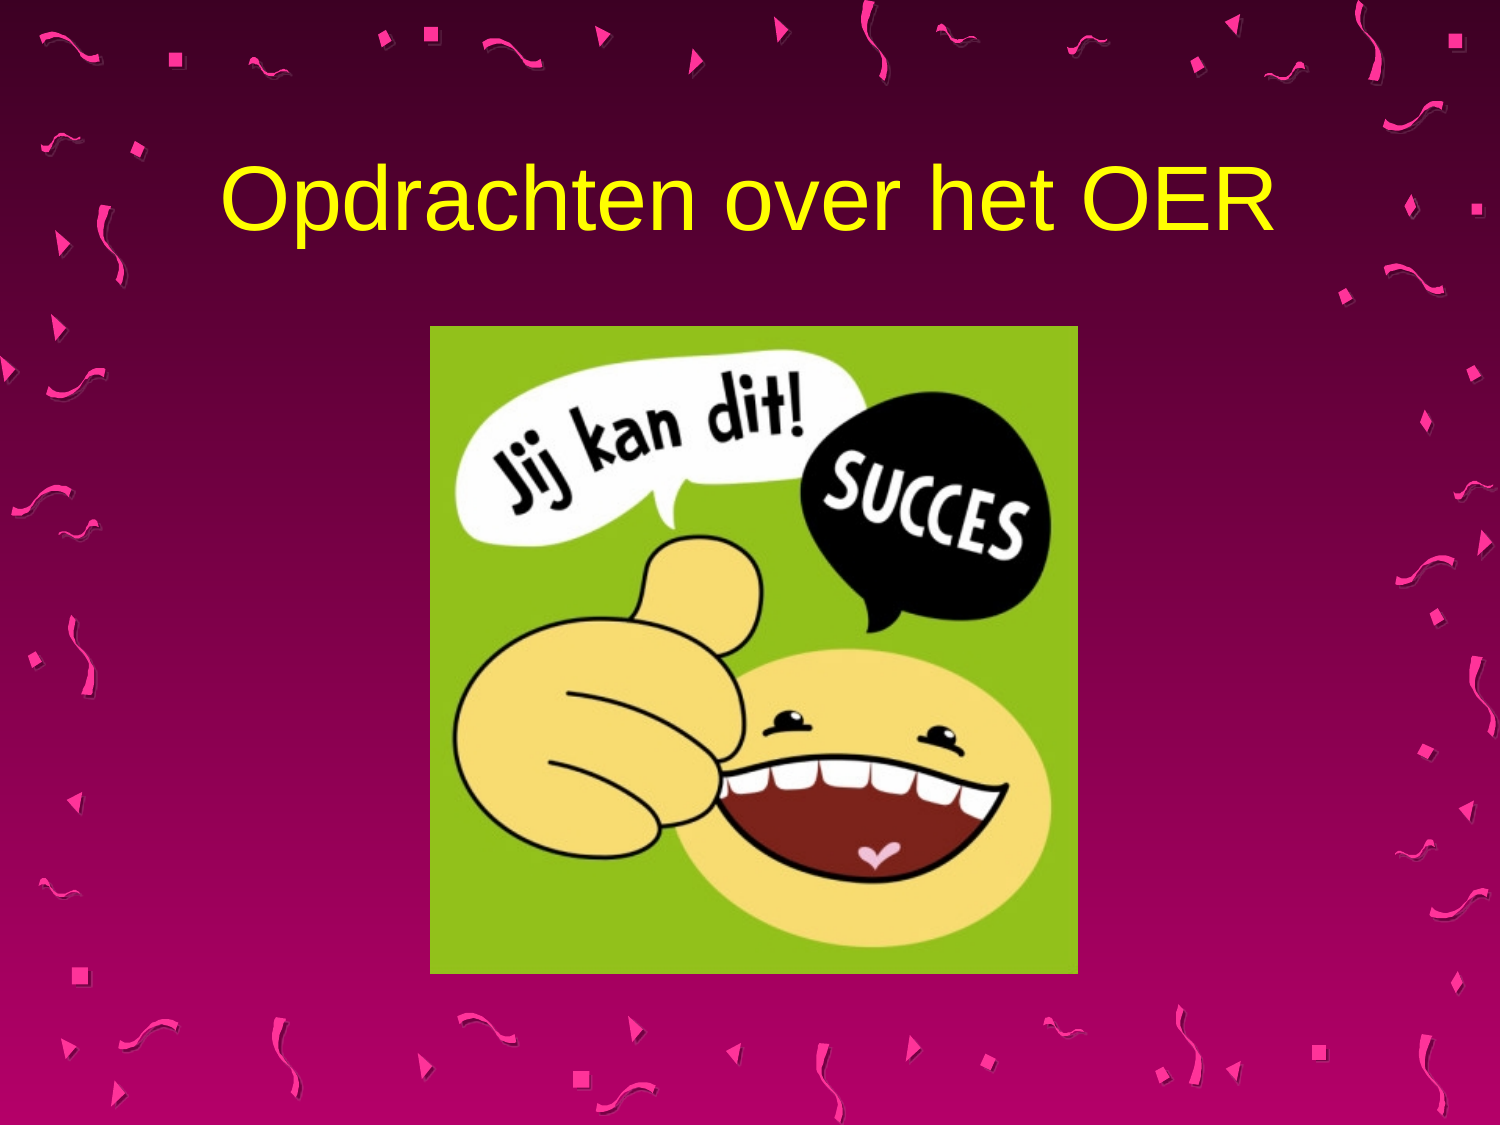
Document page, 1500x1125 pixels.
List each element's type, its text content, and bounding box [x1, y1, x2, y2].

title Opdrachten over het OER [112, 99, 1388, 288]
picture [430, 325, 1078, 974]
